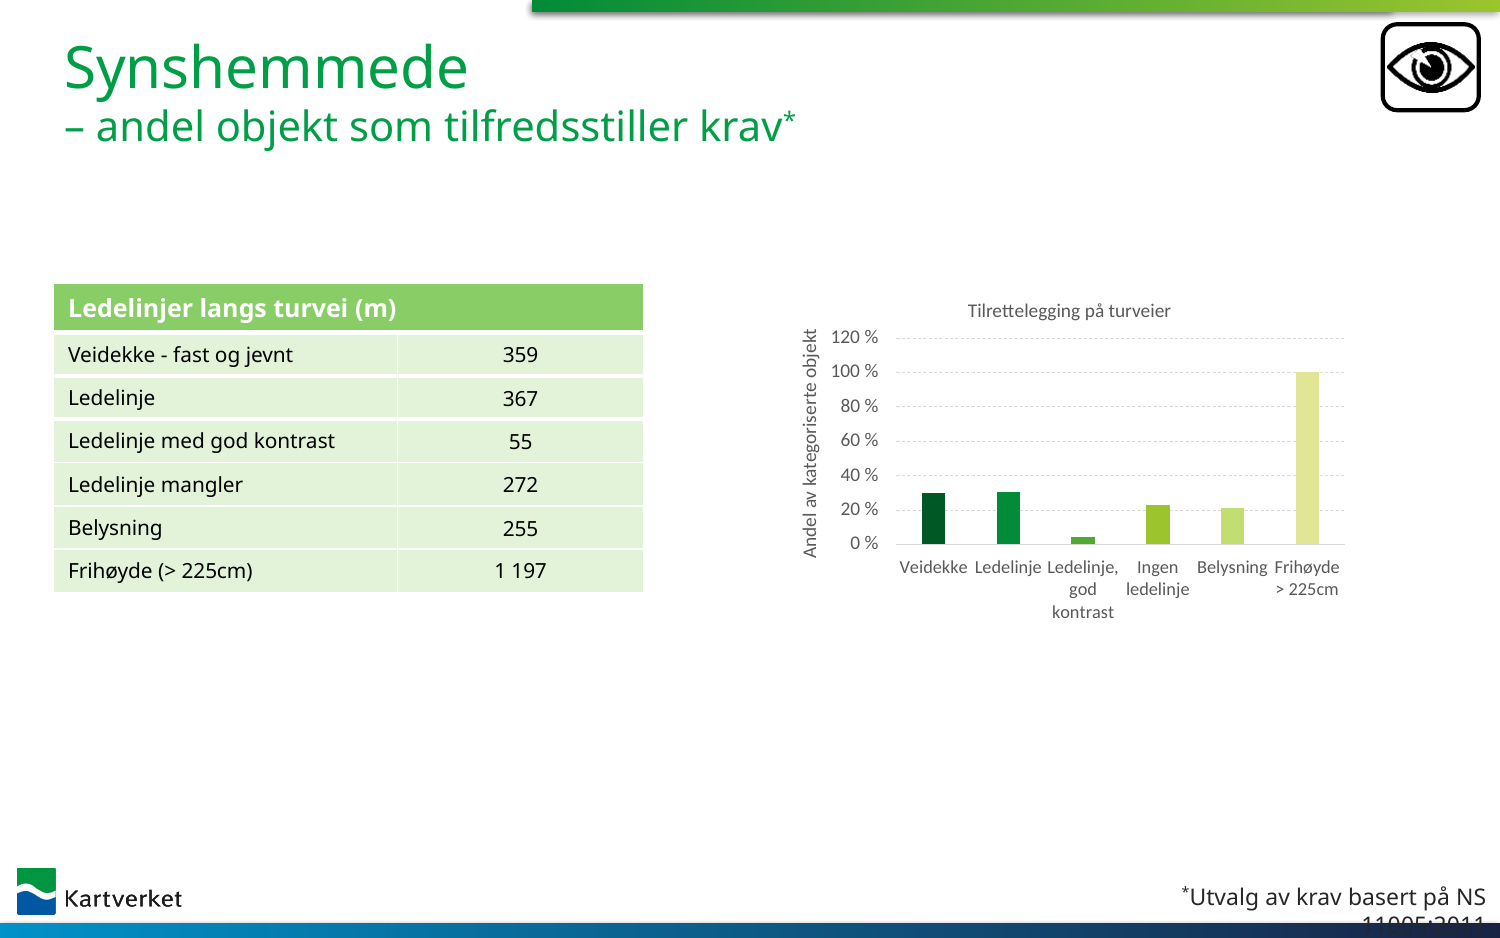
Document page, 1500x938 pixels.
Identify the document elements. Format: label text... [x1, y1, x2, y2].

table_cell Ledelinje [54, 378, 397, 417]
table_cell 1 197 [398, 550, 643, 592]
table_cell 367 [398, 378, 643, 417]
text_box *Utvalg av krav basert på NS 11005:2011 [1068, 873, 1500, 938]
table_cell 55 [398, 421, 643, 462]
table_header Ledelinjer langs turvei (m) [54, 284, 643, 330]
table_cell 359 [398, 335, 643, 374]
table_cell Ledelinje mangler [54, 463, 397, 505]
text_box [1382, 24, 1480, 111]
table_cell Belysning [54, 507, 397, 548]
table_cell Frihøyde (> 225cm) [54, 550, 397, 592]
table_cell Veidekke - fast og jevnt [54, 335, 397, 374]
table_cell 255 [398, 507, 643, 548]
text_box Synshemmede – andel objekt som tilfredsstiller krav* [49, 24, 1431, 158]
picture [791, 291, 1348, 630]
table_cell Ledelinje med god kontrast [54, 421, 397, 462]
table_cell 272 [398, 463, 643, 505]
